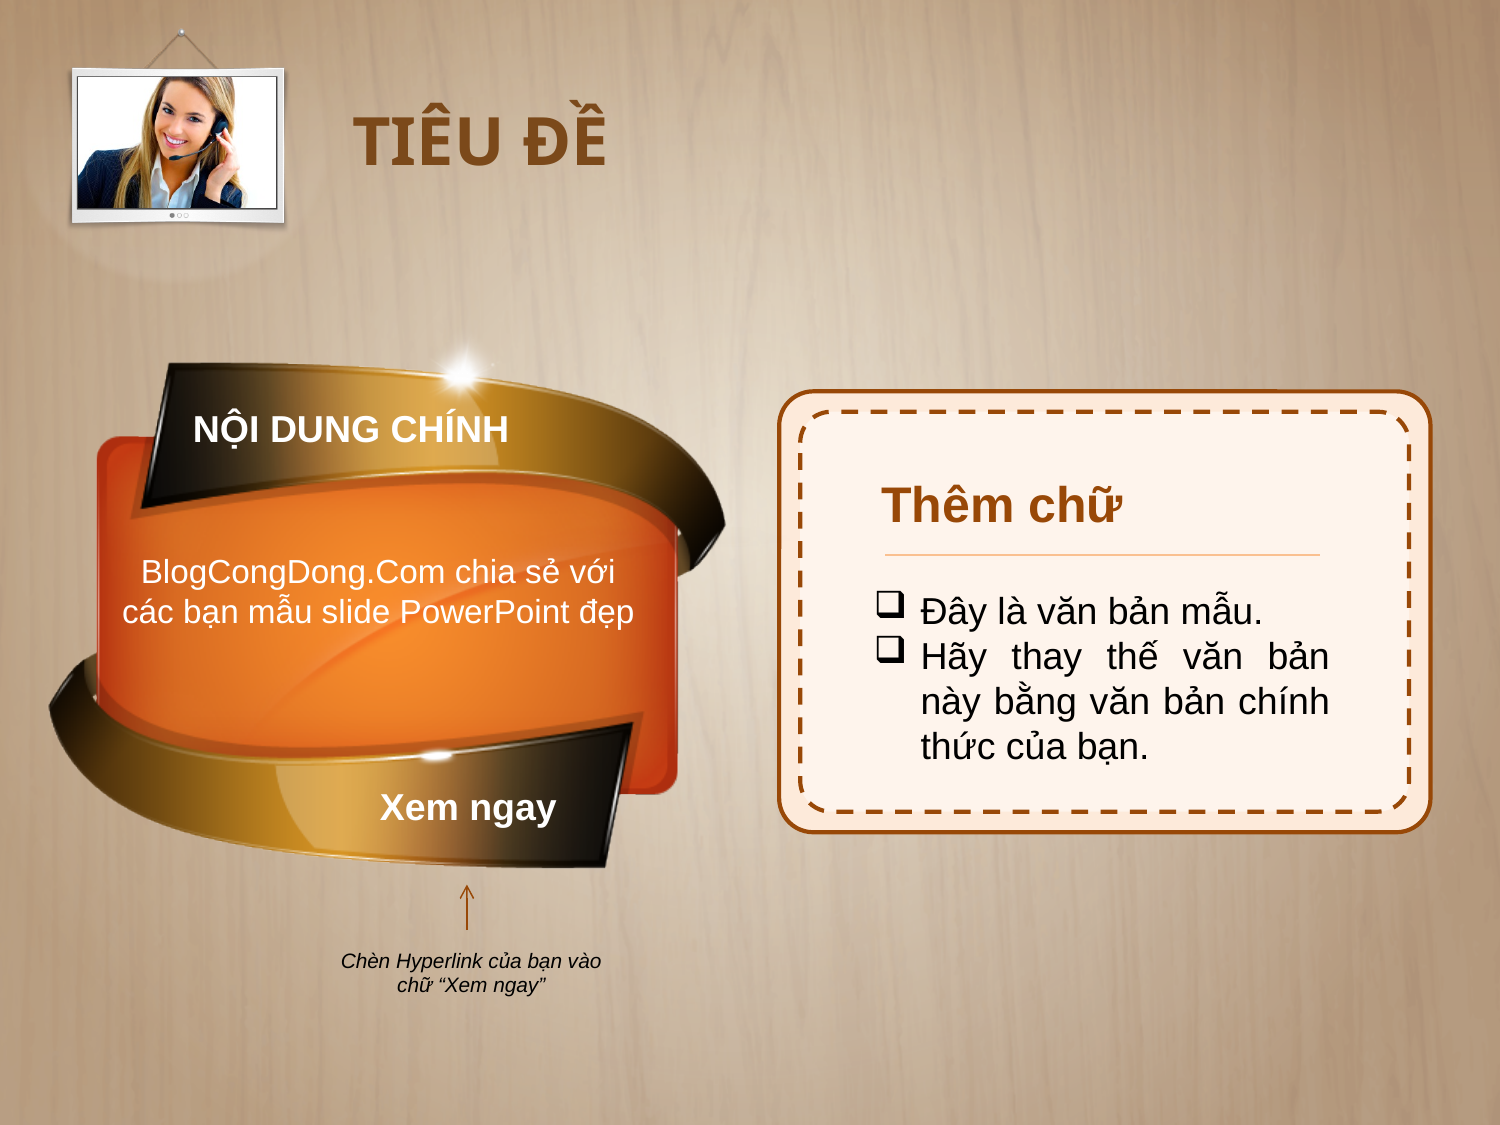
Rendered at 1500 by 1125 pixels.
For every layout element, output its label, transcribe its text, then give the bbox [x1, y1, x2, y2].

text_box Đây là văn bản mẫu. Hãy thay thế văn bản này bằng văn bản chính thức của bạn. [882, 580, 1345, 775]
text_box Thêm chữ [882, 465, 1138, 540]
picture [0, 0, 1500, 1125]
text_box [882, 409, 1412, 814]
text_box Chèn Hyperlink của bạn vào chữ “Xem ngay” [307, 939, 635, 1005]
text_box [882, 389, 1433, 835]
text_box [0, 0, 351, 301]
text_box TIÊU ĐỀ [354, 109, 1050, 187]
